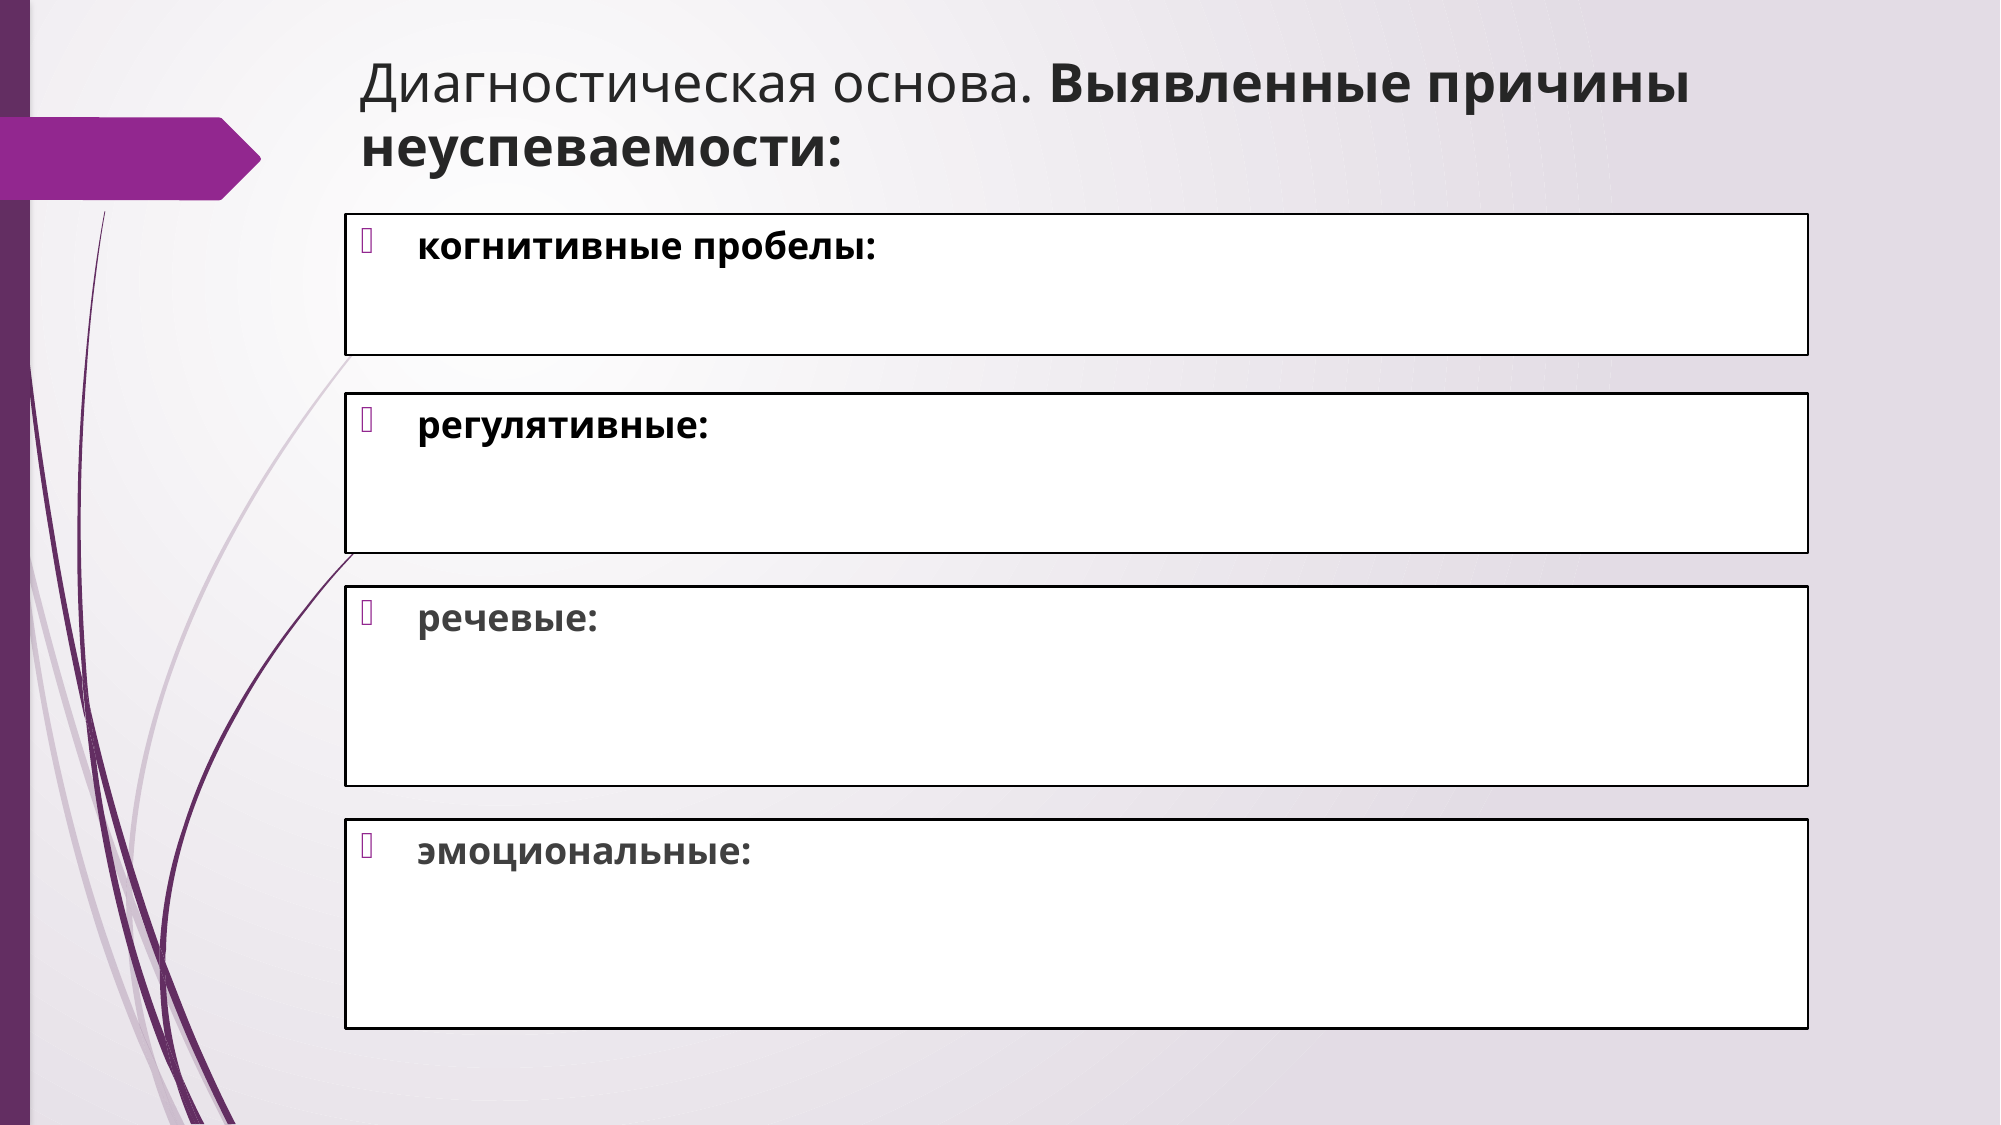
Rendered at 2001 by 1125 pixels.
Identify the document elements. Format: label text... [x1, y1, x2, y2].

text_box эмоциональные: [344, 818, 1809, 1030]
list когнитивные пробелы: [344, 213, 1809, 356]
text_box речевые: [344, 585, 1809, 787]
title Диагностическая основа. Выявленные причины неуспеваемости: [345, 40, 1808, 213]
text_box регулятивные: [344, 392, 1809, 554]
